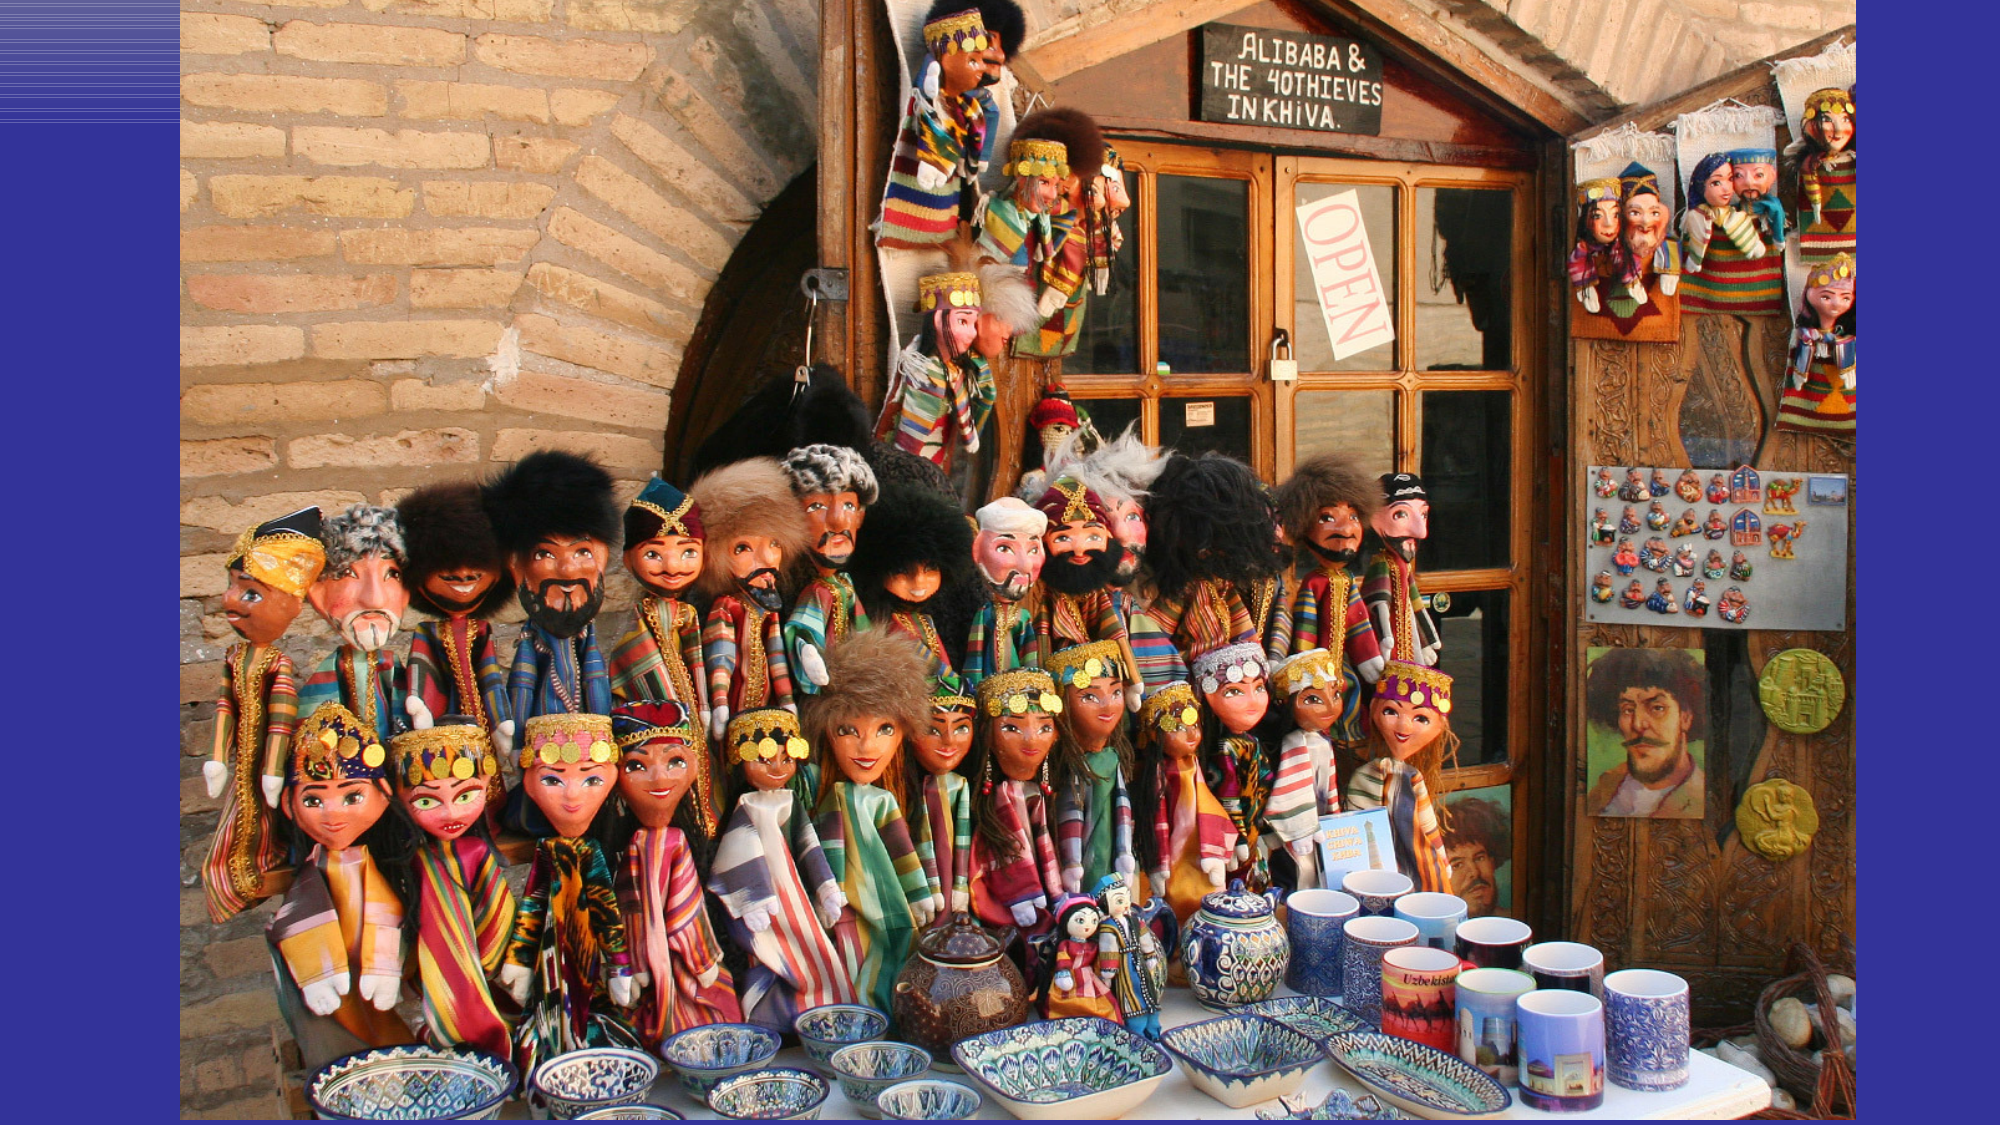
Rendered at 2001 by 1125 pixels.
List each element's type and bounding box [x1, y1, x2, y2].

picture [180, 0, 1856, 1120]
